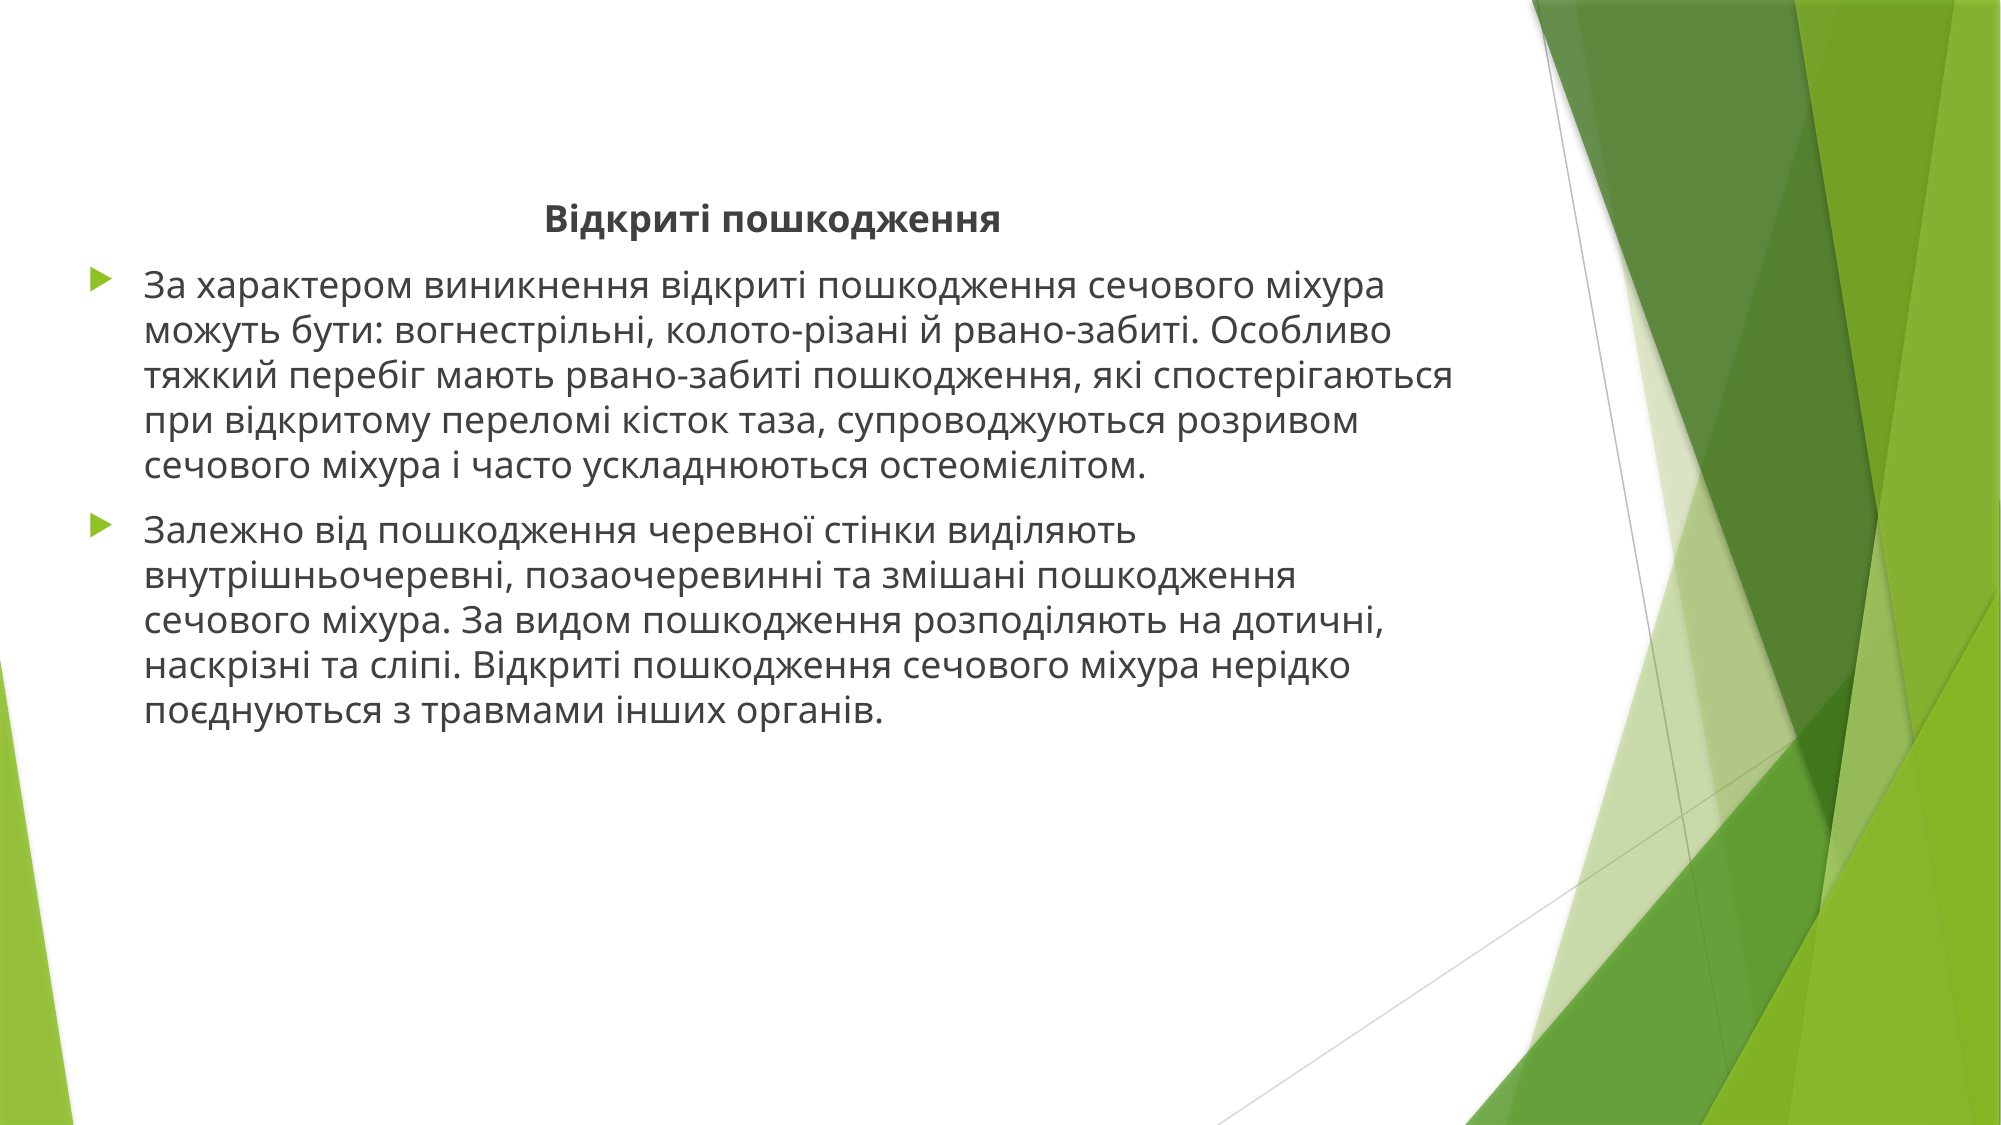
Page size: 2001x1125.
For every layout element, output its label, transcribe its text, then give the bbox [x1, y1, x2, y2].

list Відкриті пошкодження За характером виникнення відкриті пошкодження сечового міхура можуть бути: вогнестрільні, колото-різані й рвано-забиті. Особливо тяжкий перебіг мають рвано-забиті пошкодження, які спостерігаються при відкритому переломі кісток таза, супроводжуються розривом сечового міхура і часто ускладнюються остеомієлітом. Залежно від пошкодження черевної стінки виділяють внутрішньочеревні, позаочеревинні та змішані пошкодження сечового міхура. За видом пошкодження розподіляють на дотичні, наскрізні та сліпі. Відкриті пошкодження сечового міхура нерідко поєднуються з травмами інших органів. [72, 187, 1483, 824]
